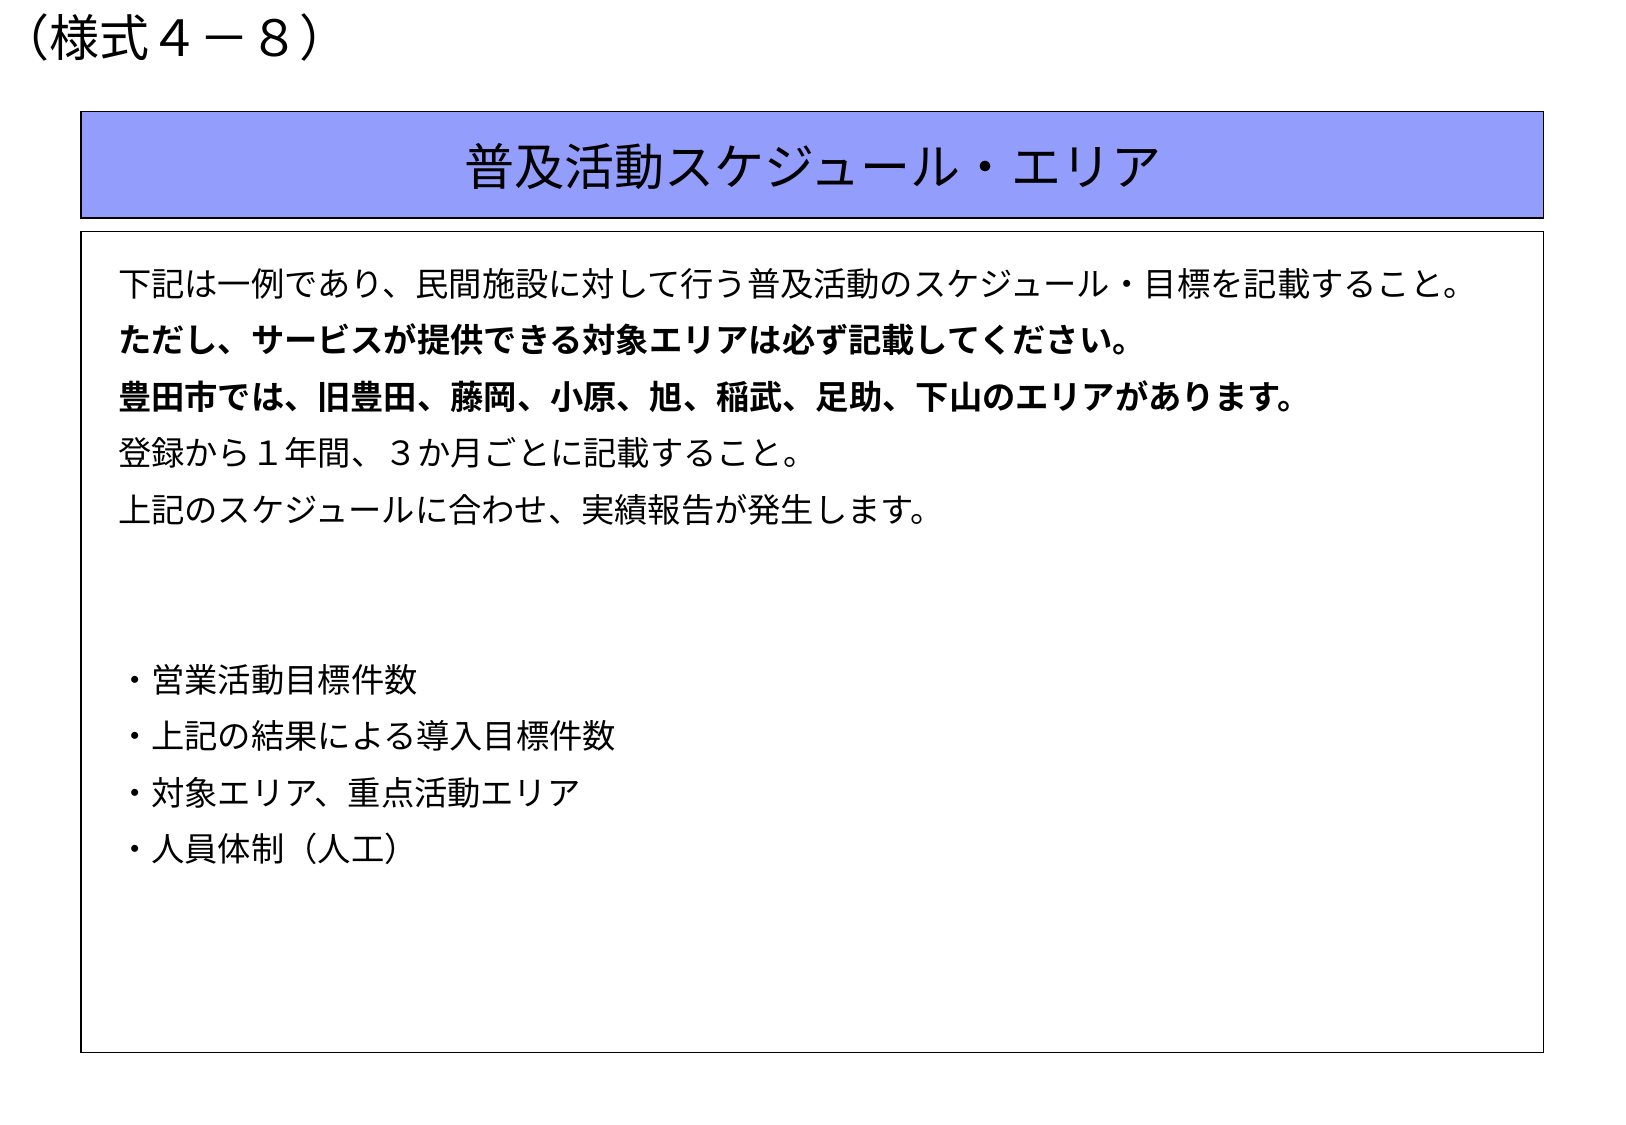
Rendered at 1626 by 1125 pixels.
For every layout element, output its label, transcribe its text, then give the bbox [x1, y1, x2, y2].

text_box [81, 231, 1544, 1053]
text_box （様式４－８） [0, 0, 350, 67]
text_box 普及活動スケジュール・エリア [81, 111, 1544, 219]
text_box 下記は一例であり、民間施設に対して行う普及活動のスケジュール・目標を記載すること。 ただし、サービスが提供できる対象エリアは必ず記載してください。 豊田市では、旧豊田、藤岡、小原、旭、稲武、足助、下山のエリアがあります。 登録から１年間、３か月ごとに記載すること。 上記のスケジュールに合わせ、実績報告が発生します。 ・営業活動目標件数 ・上記の結果による導入目標件数 ・対象エリア、重点活動エリア ・人員体制（人工） [103, 255, 1522, 876]
